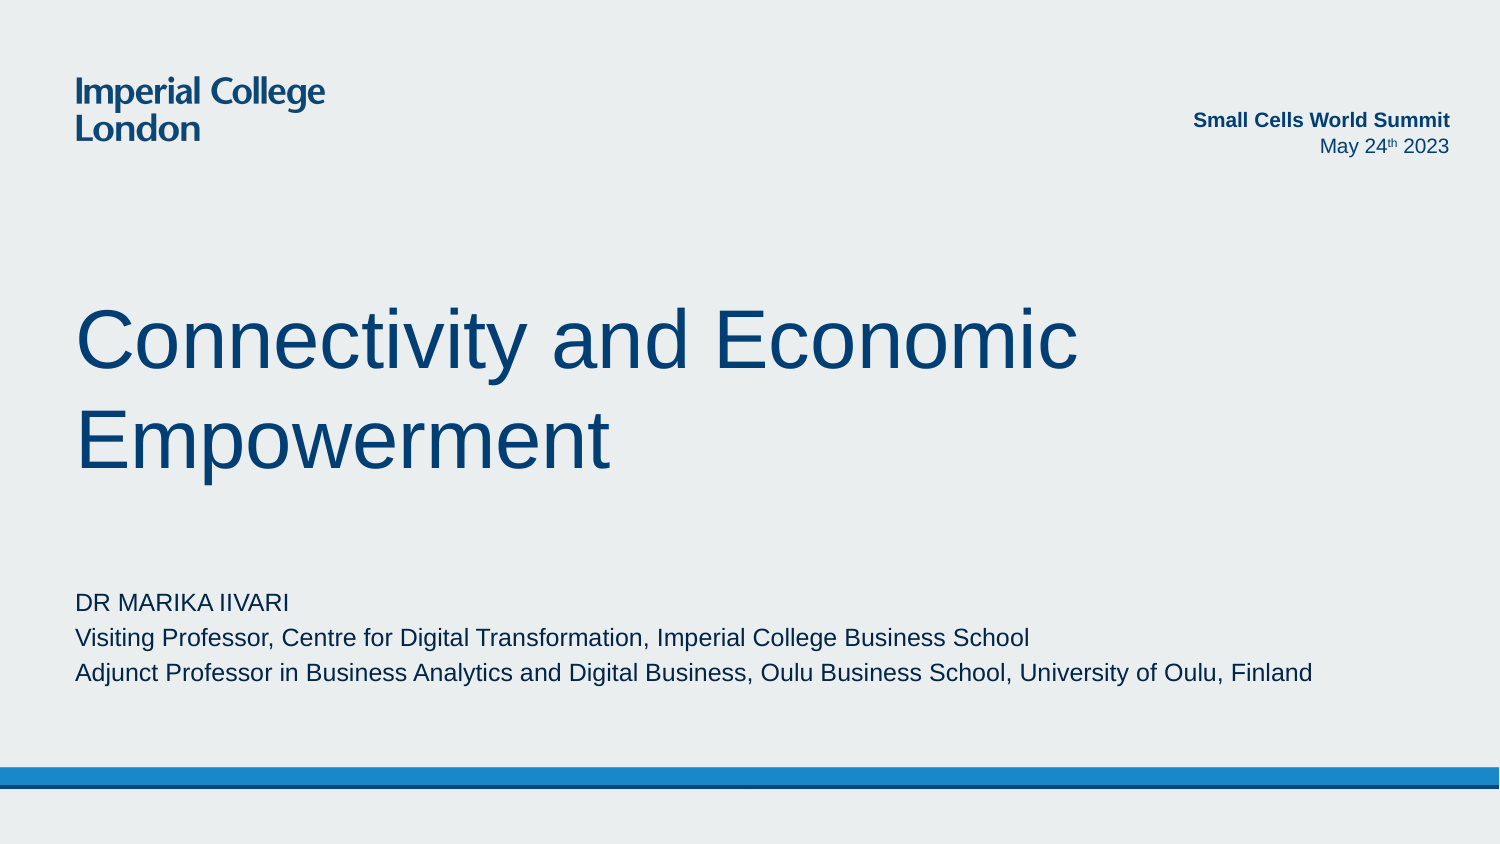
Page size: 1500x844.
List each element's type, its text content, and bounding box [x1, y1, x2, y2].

title Connectivity and Economic Empowerment [75, 257, 1425, 505]
list May 24th 2023 [1212, 132, 1450, 165]
picture [0, 0, 1499, 844]
list Small Cells World Summit [1100, 106, 1450, 145]
list DR MARIKA IIVARI Visiting Professor, Centre for Digital Transformation, Imperial College Business School Adjunct Professor in Business Analytics and Digital Business, Oulu Business School, University of Oulu, Finland [75, 586, 1500, 761]
